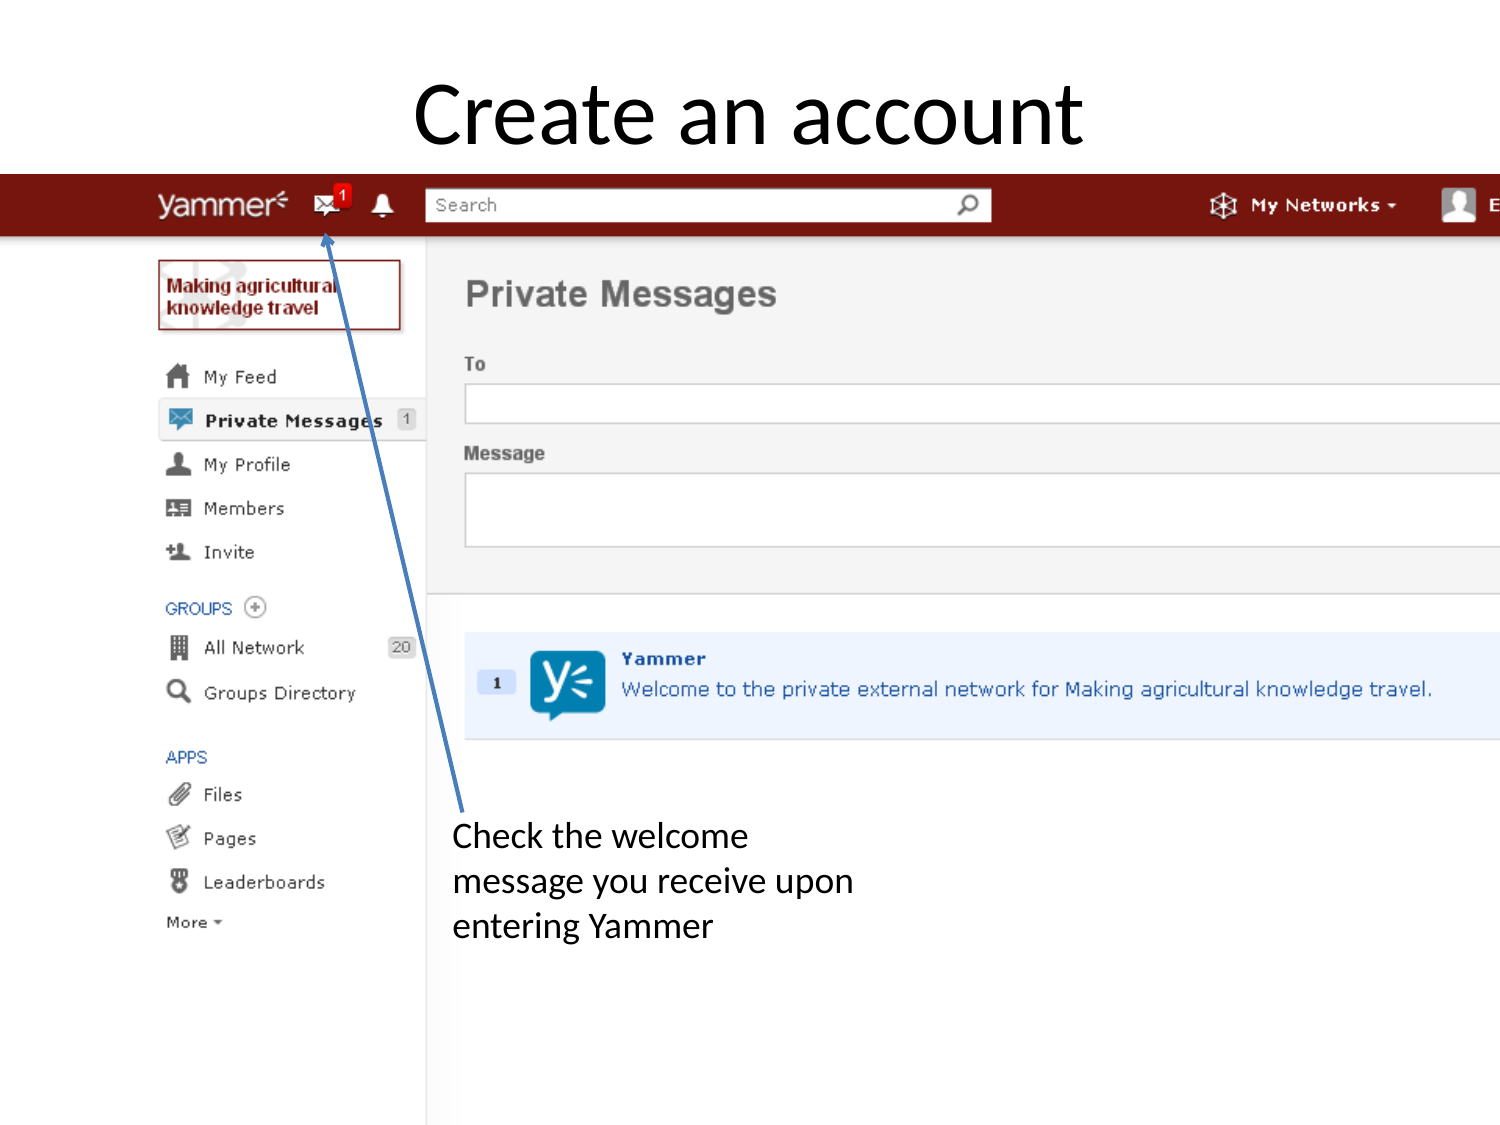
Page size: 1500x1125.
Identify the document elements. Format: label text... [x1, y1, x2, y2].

text_box Create an account [74, 45, 1425, 173]
picture [0, 174, 1500, 1125]
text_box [324, 232, 463, 813]
